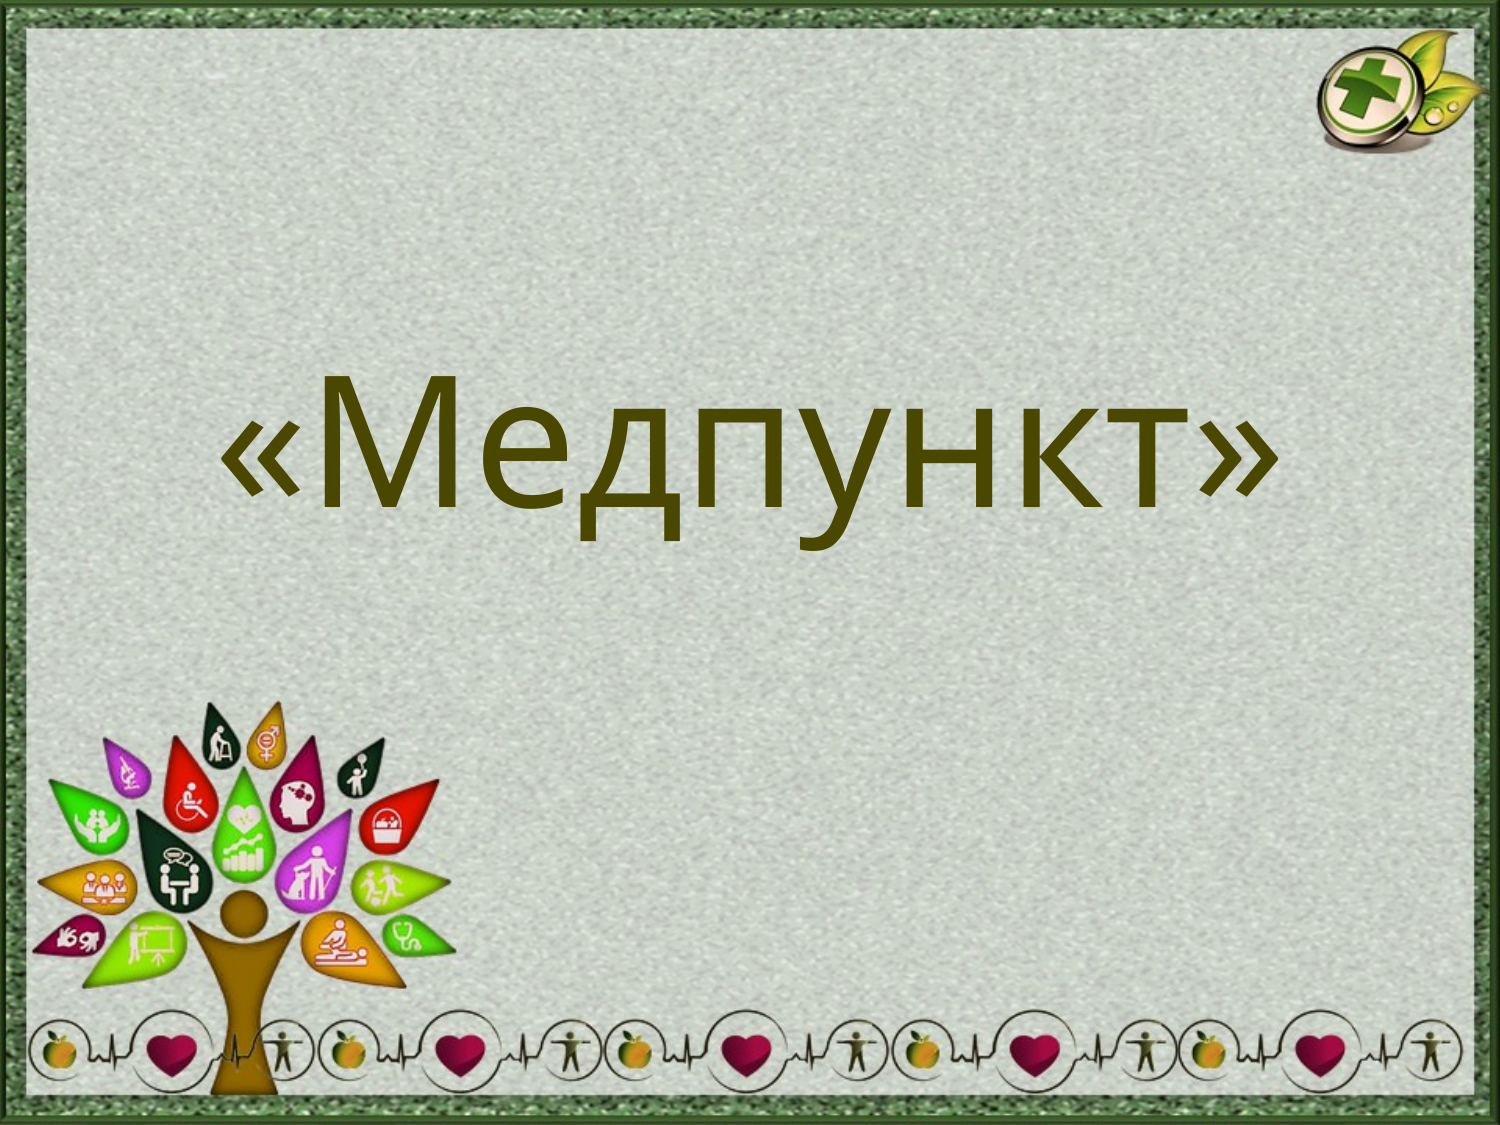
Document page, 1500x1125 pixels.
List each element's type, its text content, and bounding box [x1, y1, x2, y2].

picture [0, 0, 1500, 427]
title «Медпункт» [0, 427, 1500, 555]
picture [0, 555, 1500, 1125]
